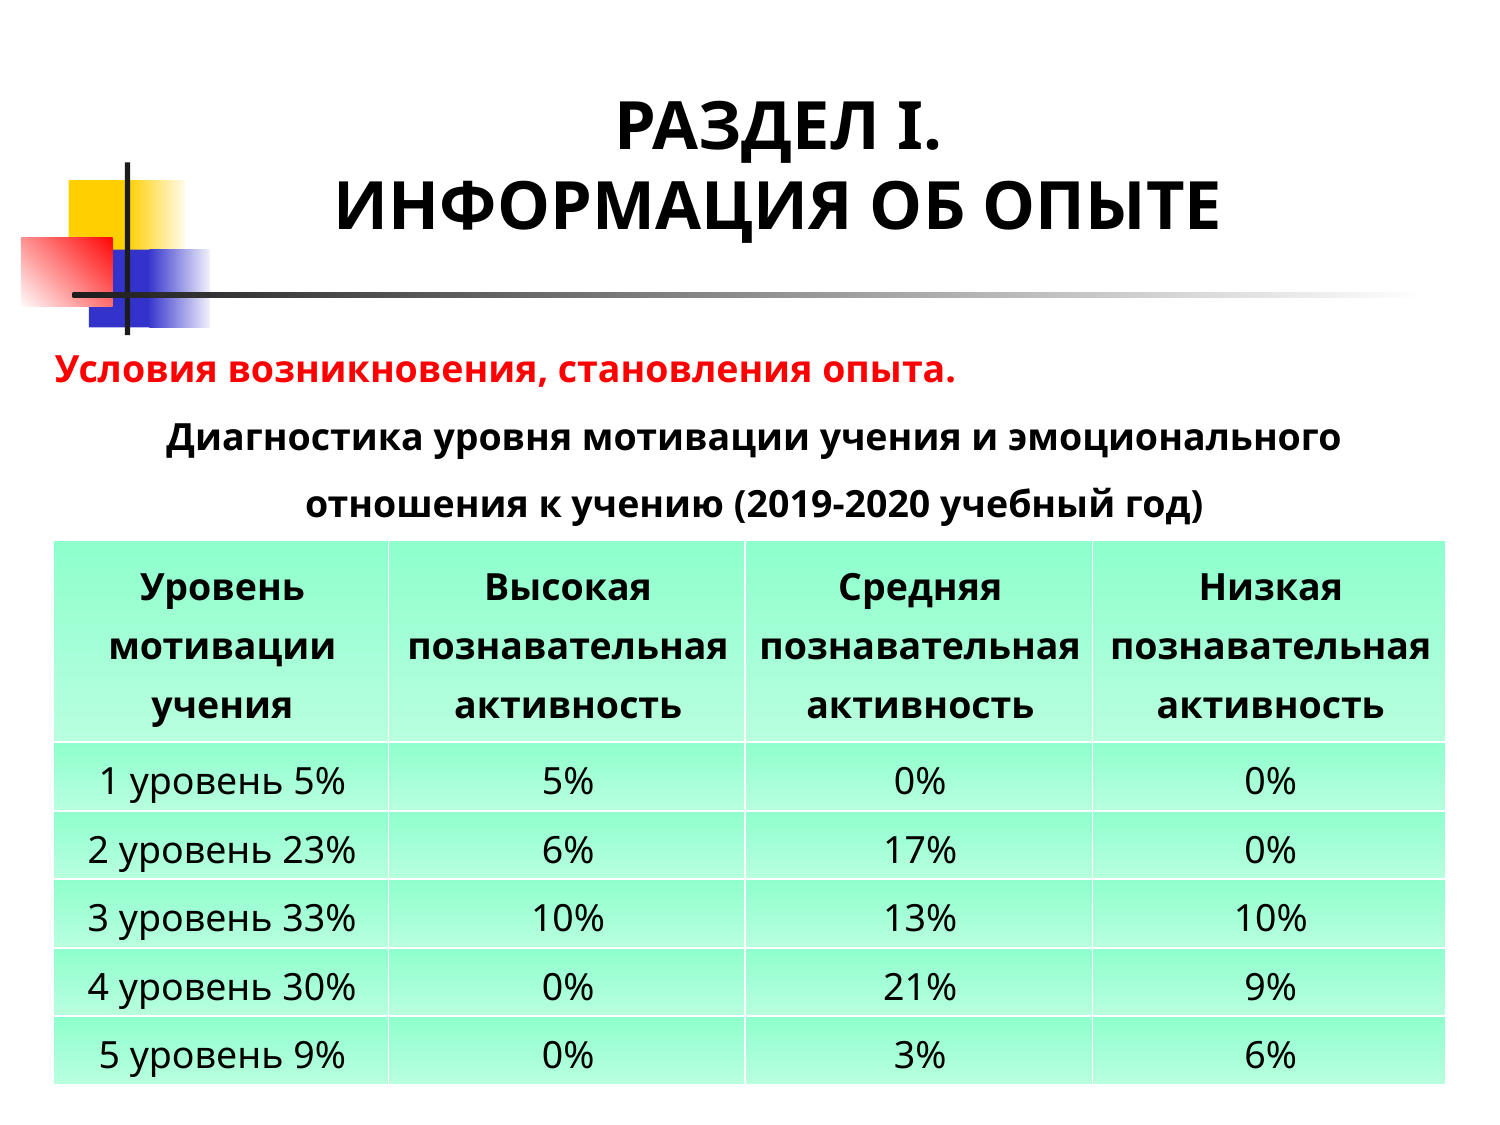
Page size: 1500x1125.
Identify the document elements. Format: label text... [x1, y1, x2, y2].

text_box РАЗДЕЛ I. ИНФОРМАЦИЯ ОБ ОПЫТЕ [111, 75, 1446, 250]
table_cell 6% [1093, 1017, 1445, 1084]
table_cell 13% [746, 880, 1092, 947]
table_cell 5% [389, 743, 744, 810]
table_cell 1 уровень 5% [54, 743, 388, 810]
table_cell 0% [389, 1017, 744, 1084]
table_cell 3% [746, 1017, 1092, 1084]
table_cell 0% [1093, 812, 1445, 878]
table_cell 10% [1093, 880, 1445, 947]
table_cell 0% [389, 949, 744, 1015]
table_cell 5 уровень 9% [54, 1017, 388, 1084]
table_header Низкая познавательная активность [1093, 541, 1445, 741]
table_cell 3 уровень 33% [54, 880, 388, 947]
table_cell 0% [1093, 743, 1445, 810]
table_cell 6% [389, 812, 744, 878]
text_box Условия возникновения, становления опыта. Диагностика уровня мотивации учения и эмоционального отношения к учению (2019-2020 учебный год) [39, 337, 1469, 533]
table_header Уровень мотивации учения [54, 541, 388, 741]
table_cell 17% [746, 812, 1092, 878]
table_header Высокая познавательная активность [389, 541, 744, 741]
table_cell 9% [1093, 949, 1445, 1015]
table_cell 0% [746, 743, 1092, 810]
table_cell 2 уровень 23% [54, 812, 388, 878]
table_cell 4 уровень 30% [54, 949, 388, 1015]
table_cell 21% [746, 949, 1092, 1015]
table_cell 10% [389, 880, 744, 947]
table_header Средняя познавательная активность [746, 541, 1092, 741]
